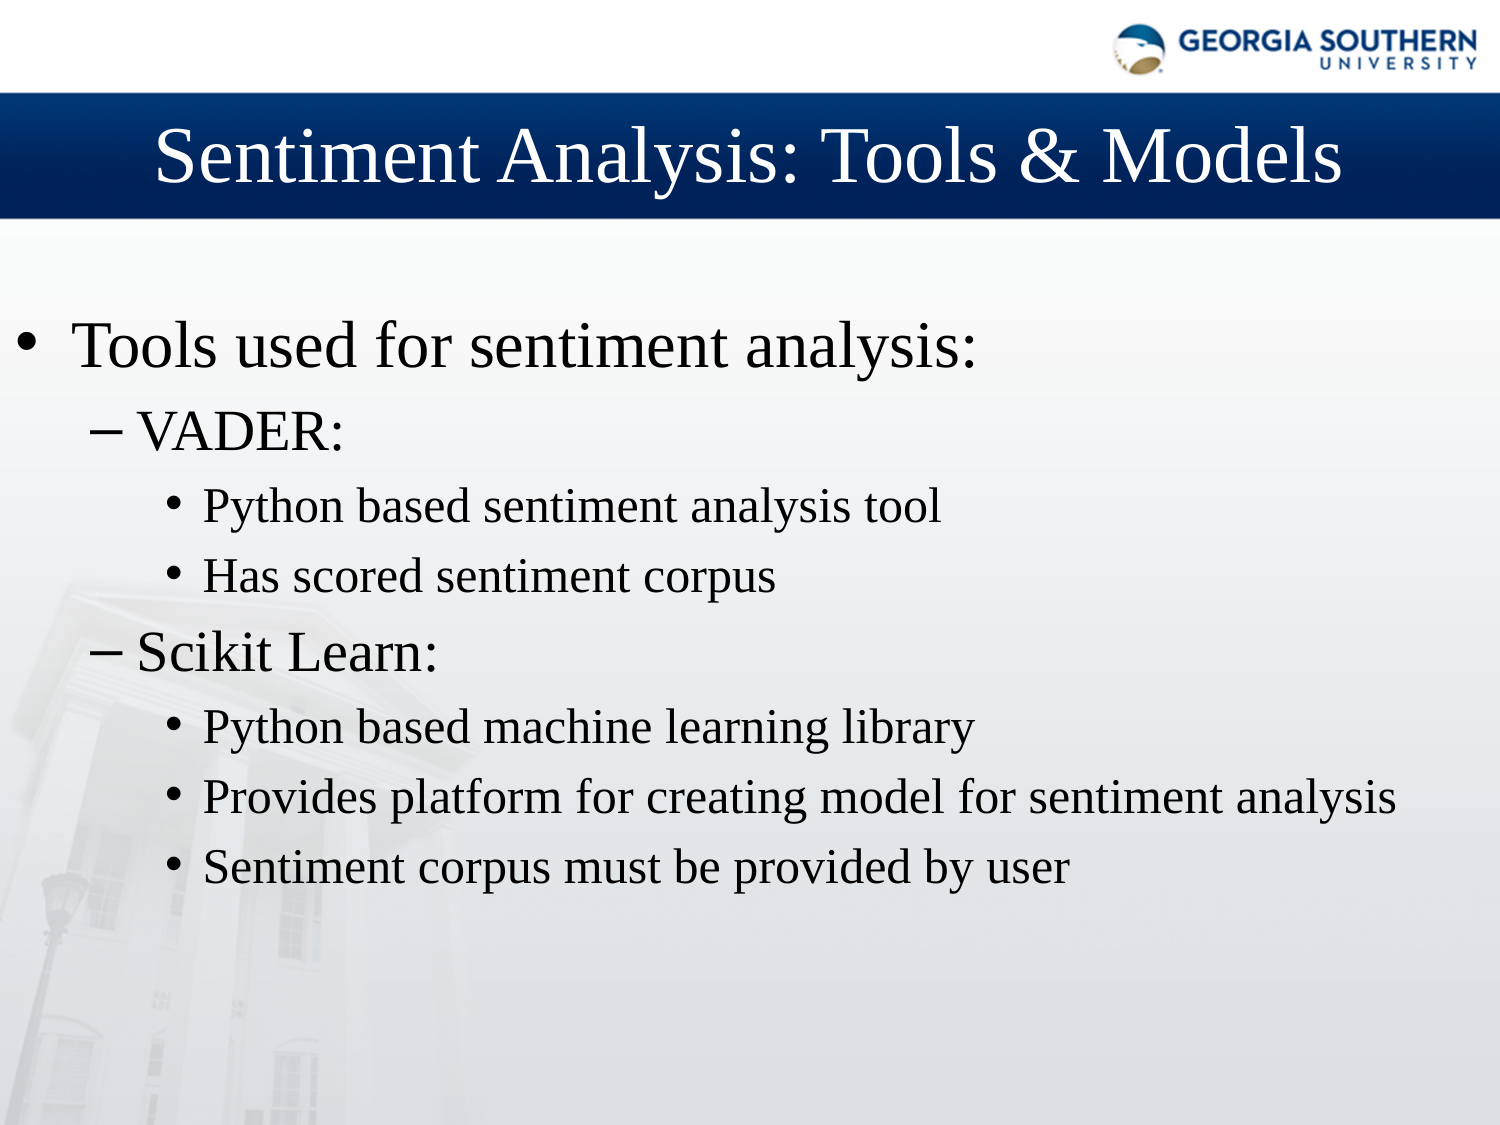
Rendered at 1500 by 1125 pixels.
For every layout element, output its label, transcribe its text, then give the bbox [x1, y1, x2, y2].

list Tools used for sentiment analysis: VADER: Python based sentiment analysis tool Has scored sentiment corpus Scikit Learn: Python based machine learning library Provides platform for creating model for sentiment analysis Sentiment corpus must be provided by user [0, 219, 1500, 1125]
picture [0, 0, 1500, 219]
title Sentiment Analysis: Tools & Models [75, 56, 1425, 219]
